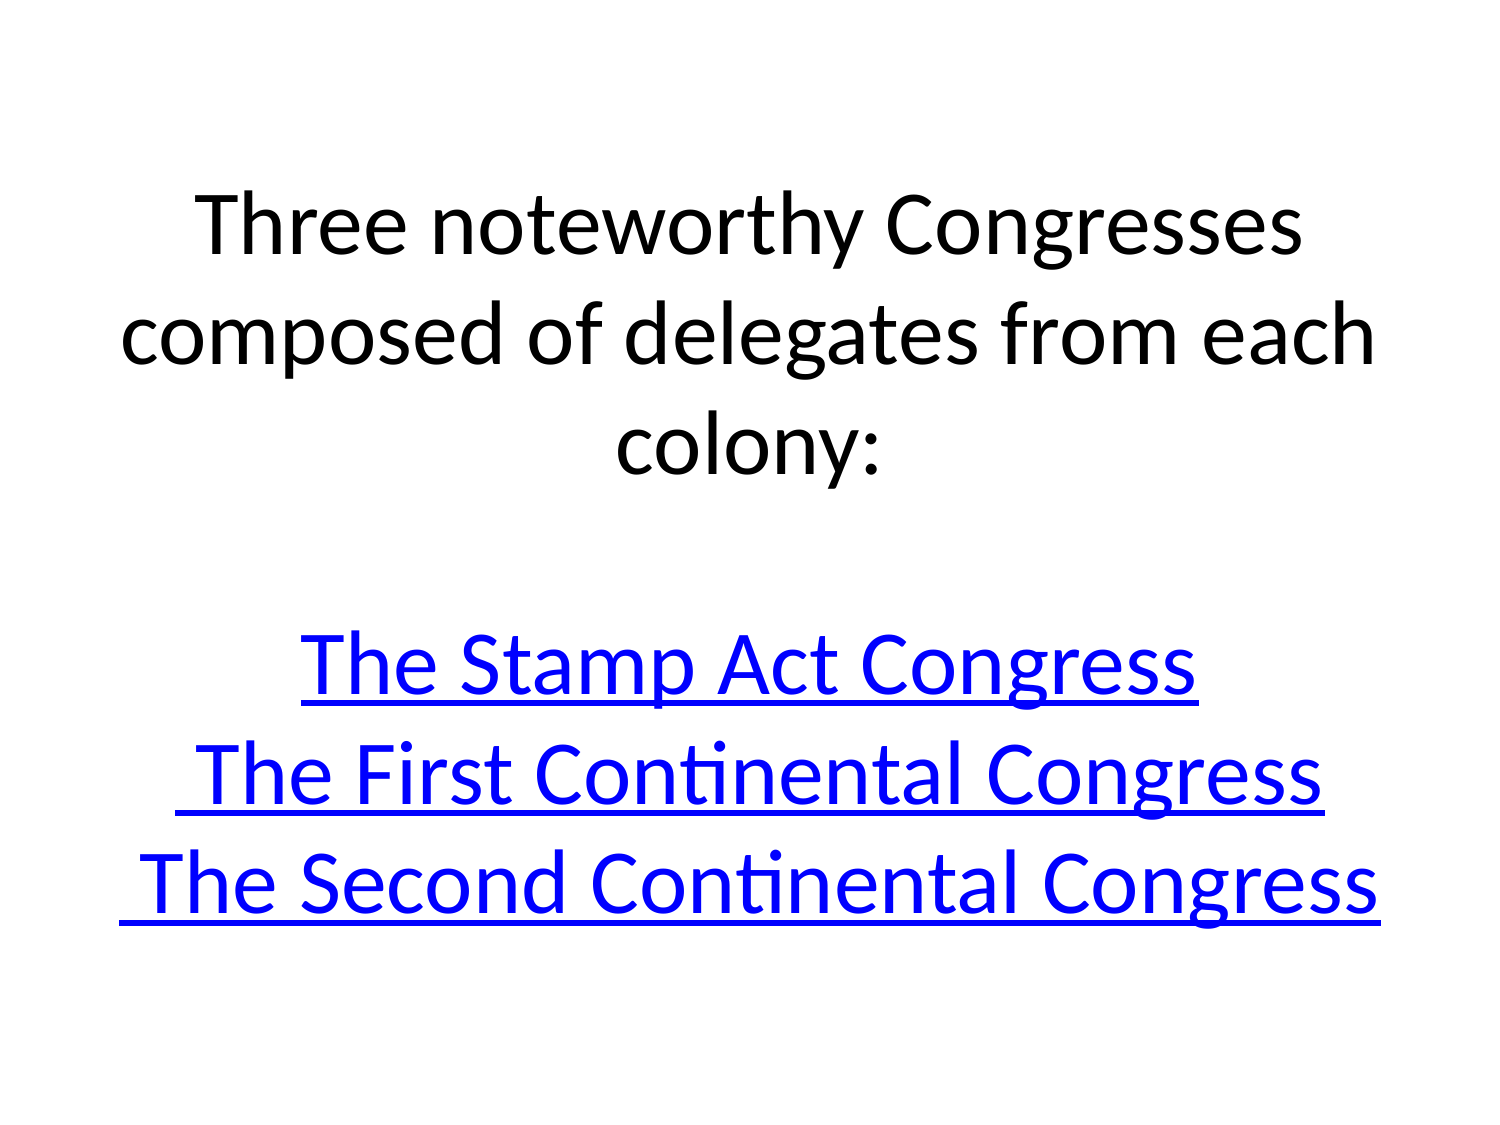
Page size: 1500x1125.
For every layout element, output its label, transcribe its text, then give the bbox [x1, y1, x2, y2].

title Three noteworthy Congresses composed of delegates from each colony: The Stamp Act Congress The First Continental Congress The Second Continental Congress [74, 44, 1426, 1051]
